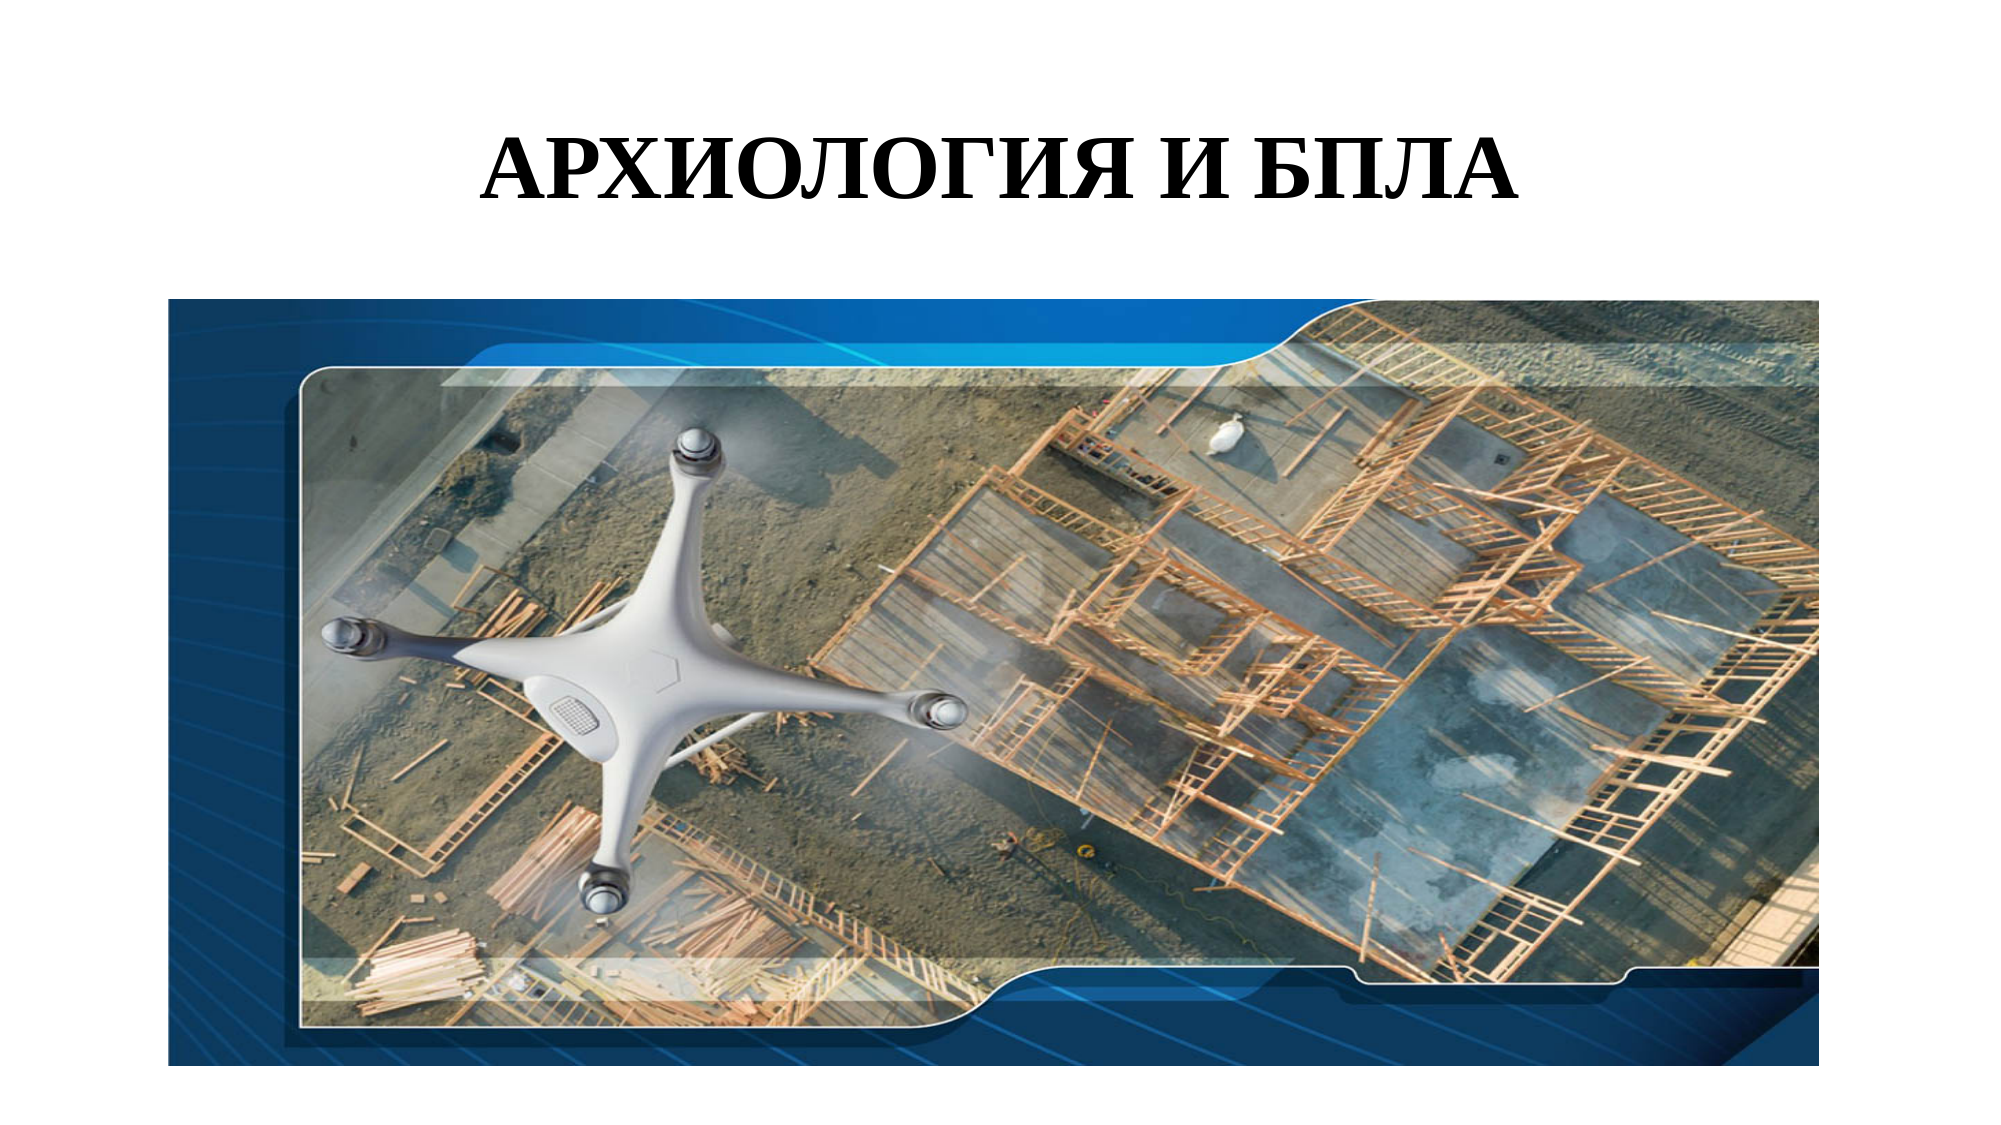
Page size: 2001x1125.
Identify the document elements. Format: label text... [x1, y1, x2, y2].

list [168, 299, 1819, 1066]
title АРХИОЛОГИЯ И БПЛА [137, 59, 1863, 278]
